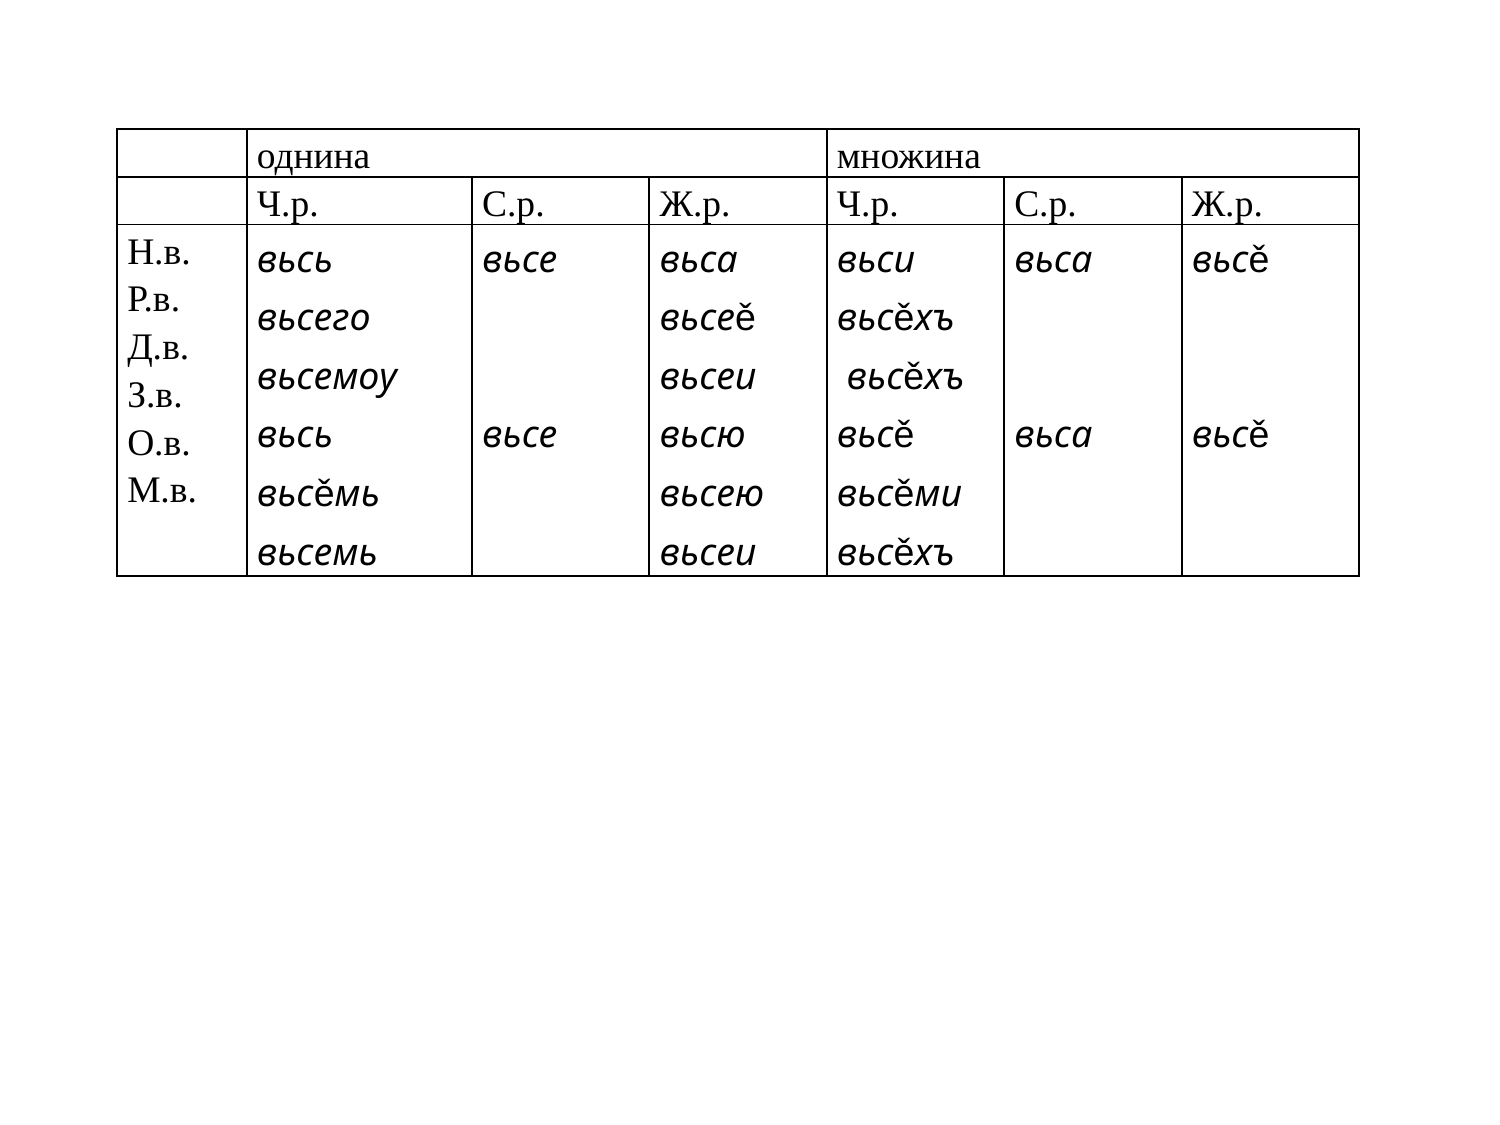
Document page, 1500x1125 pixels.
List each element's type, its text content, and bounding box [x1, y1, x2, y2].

table_cell вьсе вьсе [473, 225, 648, 575]
table_cell Ж.р. [1183, 178, 1358, 224]
table_cell Ж.р. [650, 178, 826, 224]
table_cell Н.в. Р.в. Д.в. З.в. О.в. М.в. [118, 225, 246, 575]
table_cell вьса вьсеě вьсеи вьсю вьсею вьсеи [650, 225, 826, 575]
table_cell С.р. [473, 178, 648, 224]
table_cell [118, 178, 246, 224]
table_header однина [248, 130, 826, 176]
table_cell С.р. [1005, 178, 1181, 224]
table_cell вьса вьса [1005, 225, 1181, 575]
table_header множина [828, 130, 1358, 176]
table_cell Ч.р. [248, 178, 471, 224]
table_cell вьсě вьсě [1183, 225, 1358, 575]
table_cell вьсь вьсего вьсемоу вьсь вьсěмь вьсемь [248, 225, 471, 575]
table_header [118, 130, 246, 176]
table_cell вьси вьсěхъ вьсěхъ вьсě вьсěми вьсěхъ [828, 225, 1003, 575]
table_cell Ч.р. [828, 178, 1003, 224]
